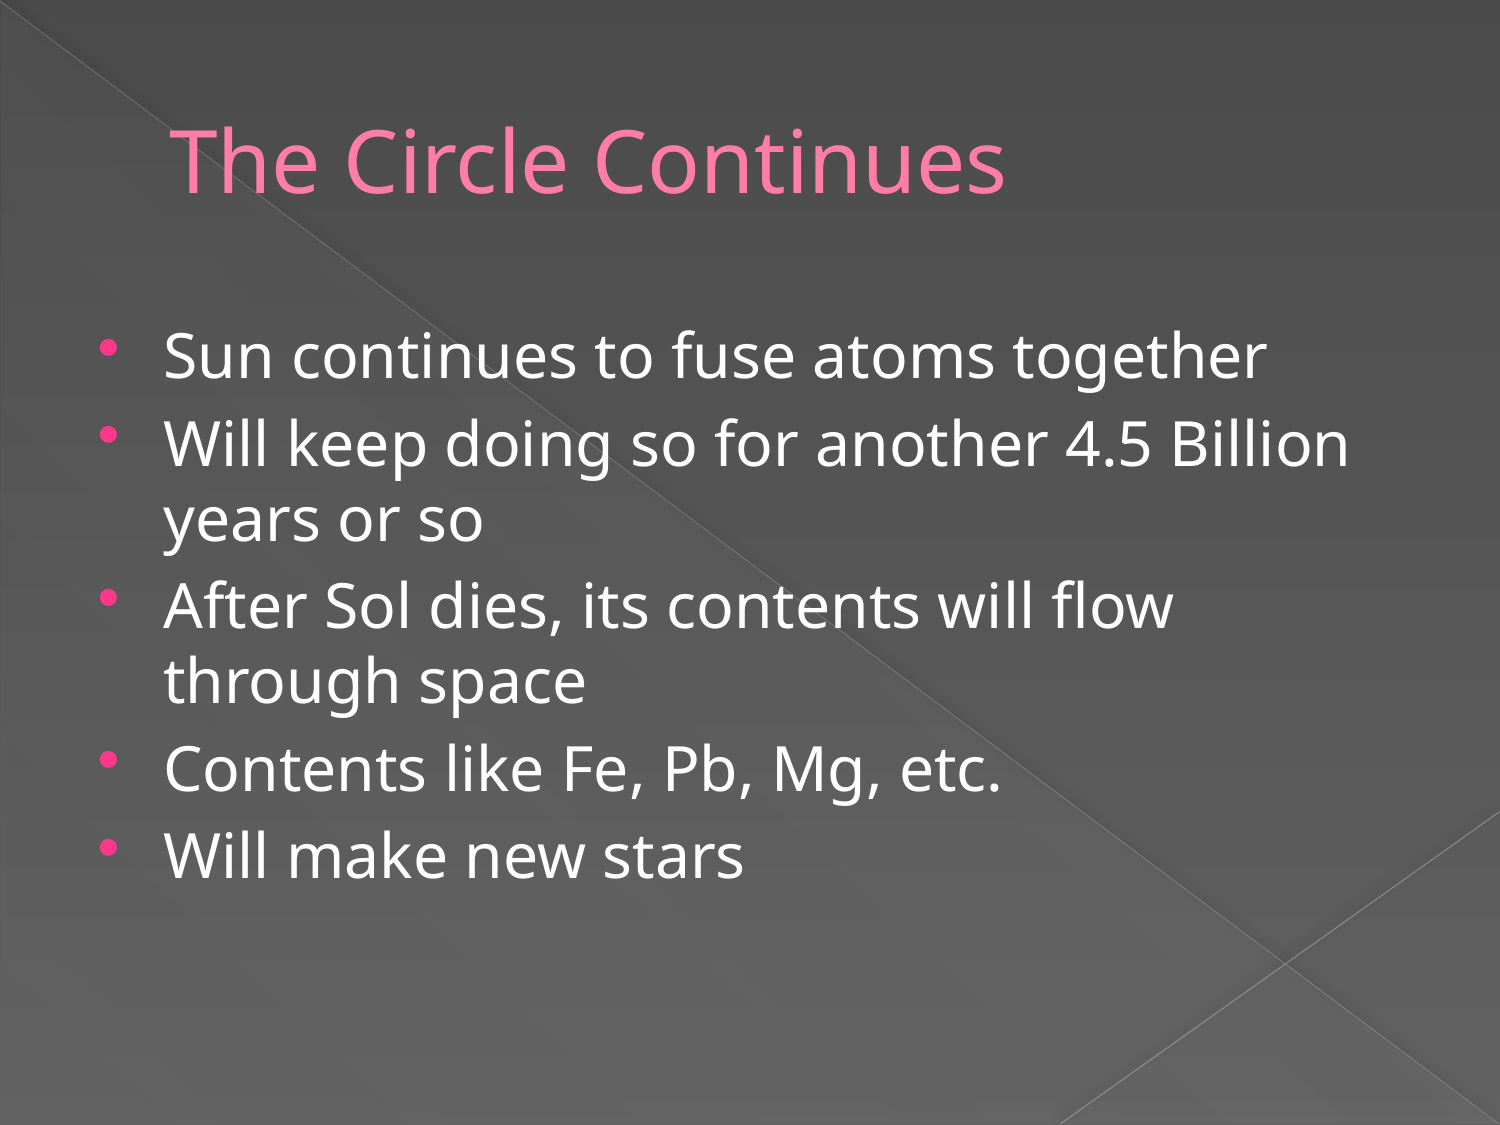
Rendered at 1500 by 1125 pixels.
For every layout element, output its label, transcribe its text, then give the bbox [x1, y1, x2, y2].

list Sun continues to fuse atoms together Will keep doing so for another 4.5 Billion years or so After Sol dies, its contents will flow through space Contents like Fe, Pb, Mg, etc. Will make new stars [75, 308, 1425, 1059]
title The Circle Continues [75, 43, 1425, 274]
